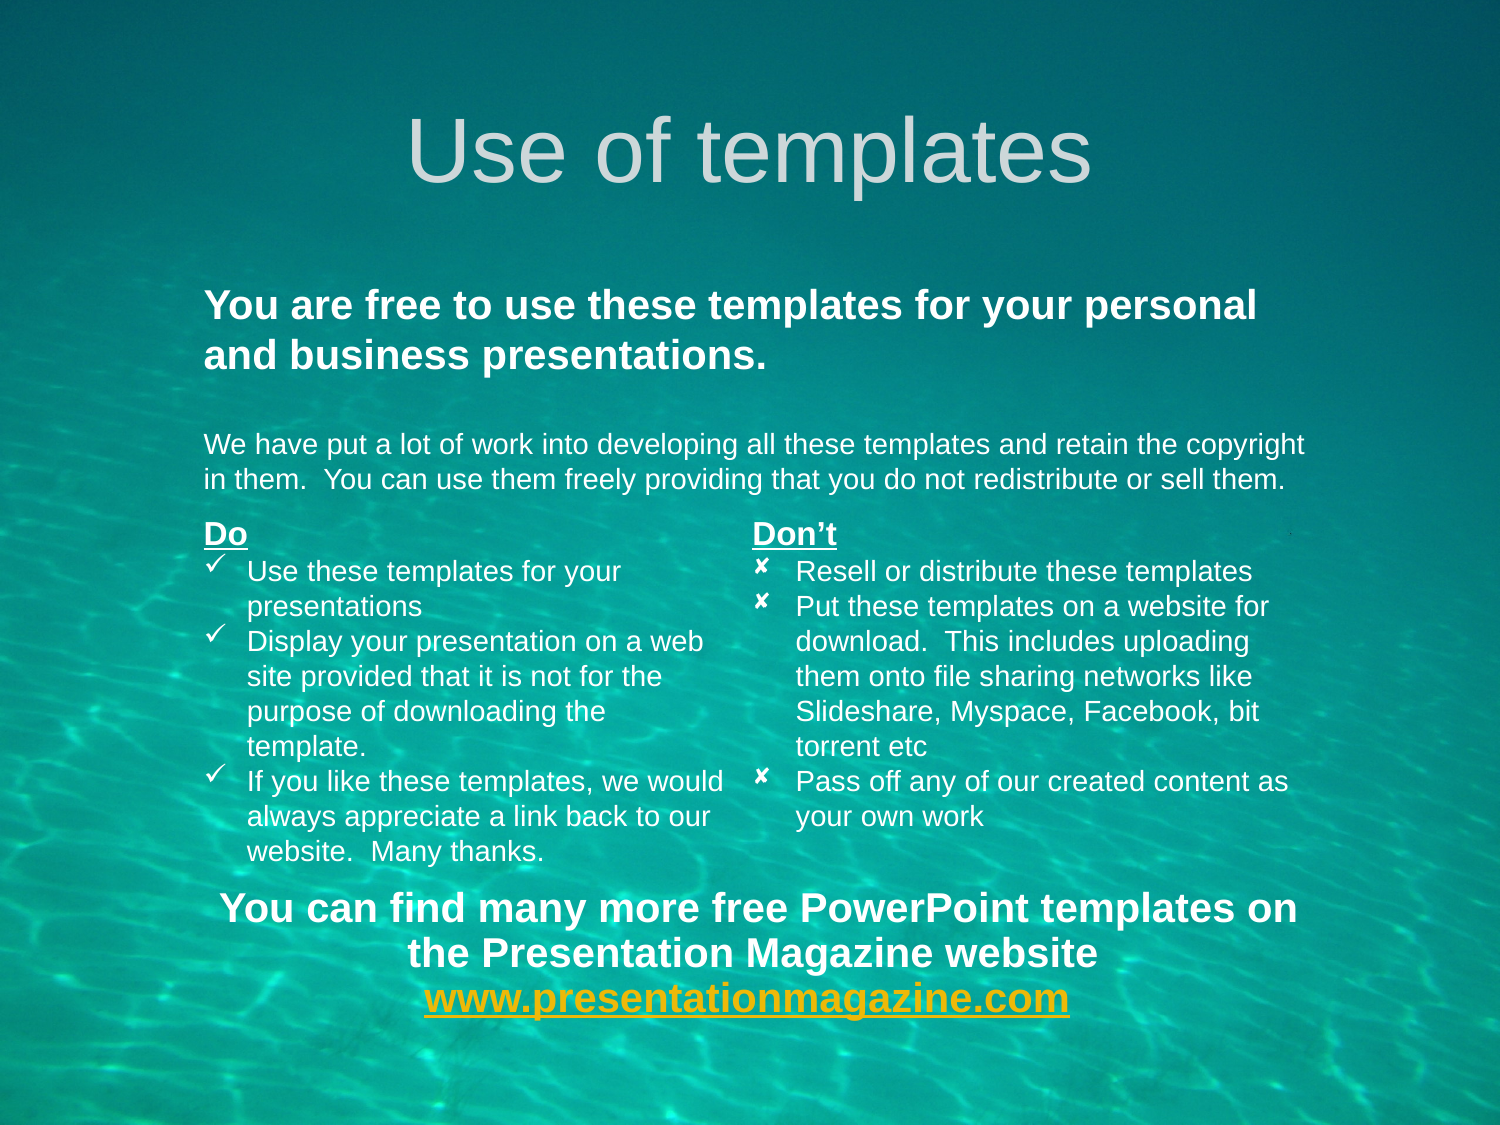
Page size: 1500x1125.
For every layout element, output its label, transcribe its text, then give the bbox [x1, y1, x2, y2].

title Use of templates [75, 52, 1425, 241]
picture [0, 0, 1500, 1125]
text_box Don’t Resell or distribute these templates Put these templates on a website for download. This includes uploading them onto file sharing networks like Slideshare, Myspace, Facebook, bit torrent etc Pass off any of our created content as your own work [737, 505, 1335, 840]
text_box [88, 208, 1436, 1083]
text_box We have put a lot of work into developing all these templates and retain the copyright in them. You can use them freely providing that you do not redistribute or sell them. [188, 417, 1325, 503]
text_box You can find many more free PowerPoint templates on the Presentation Magazine website www.presentationmagazine.com [171, 879, 1347, 1030]
text_box You are free to use these templates for your personal and business presentations. [188, 270, 1329, 386]
text_box Do Use these templates for your presentations Display your presentation on a web site provided that it is not for the purpose of downloading the template. If you like these templates, we would always appreciate a link back to our website. Many thanks. [188, 505, 749, 879]
